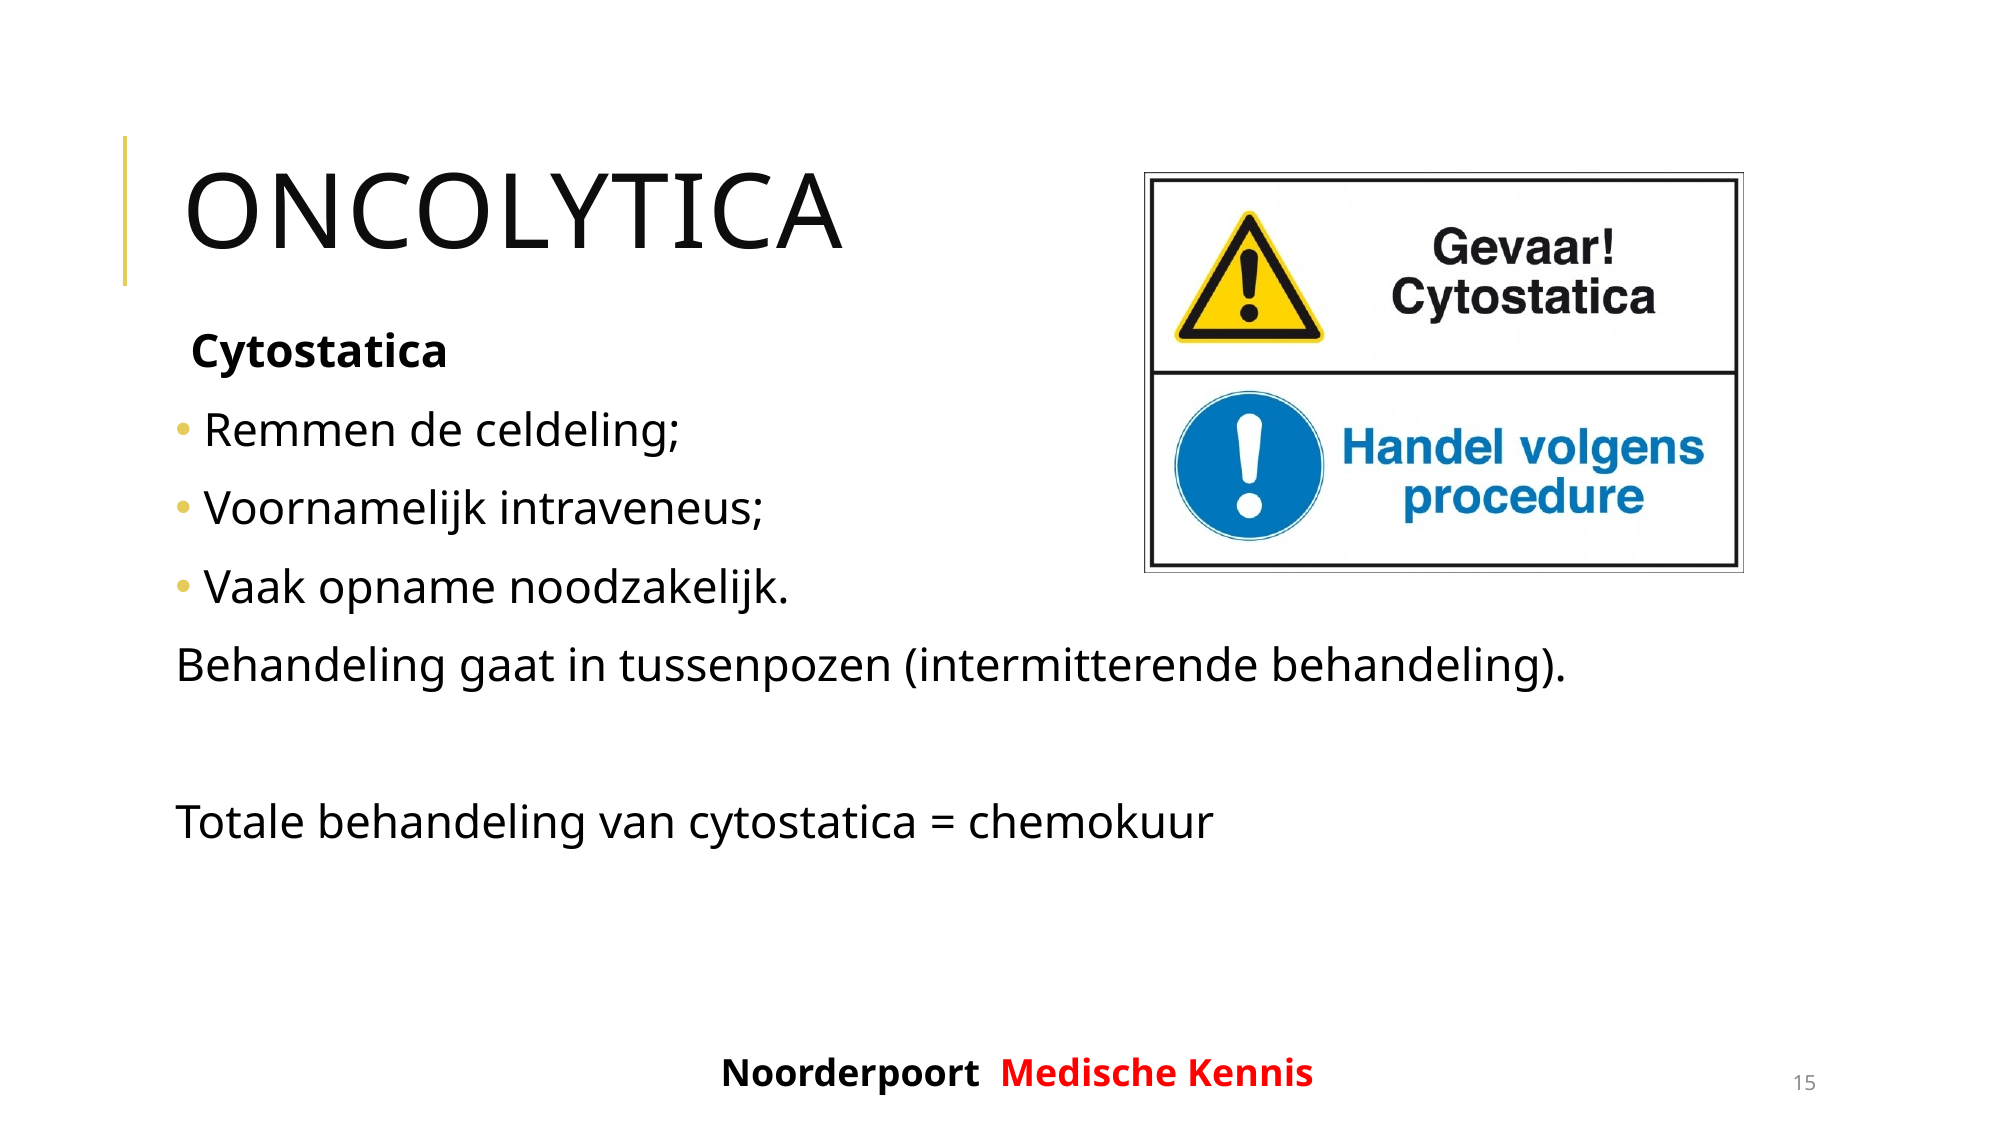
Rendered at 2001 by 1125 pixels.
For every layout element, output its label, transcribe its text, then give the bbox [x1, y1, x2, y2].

picture [1143, 172, 1744, 573]
list Cytostatica Remmen de celdeling; Voornamelijk intraveneus; Vaak opname noodzakelijk. Behandeling gaat in tussenpozen (intermitterende behandeling). Totale behandeling van cytostatica = chemokuur [168, 320, 1763, 981]
title Oncolytica [168, 96, 1763, 320]
text_box Noorderpoort Medische Kennis [705, 1041, 1369, 1102]
slide_number 15 [1777, 1061, 1938, 1107]
